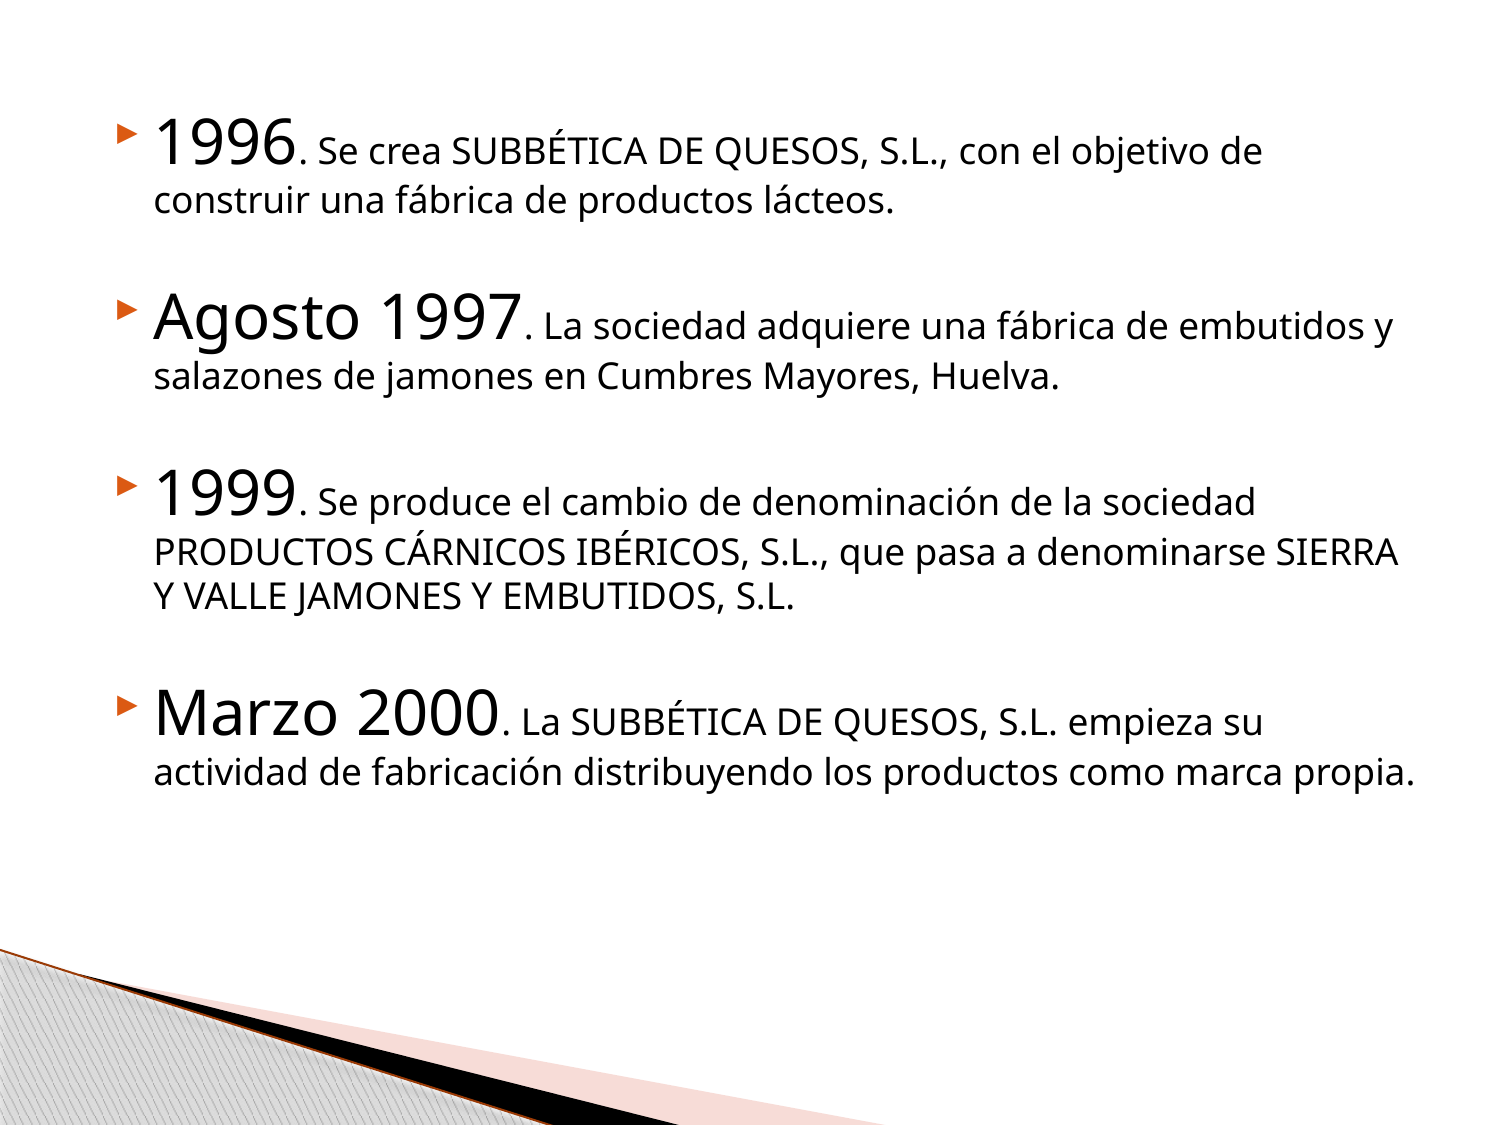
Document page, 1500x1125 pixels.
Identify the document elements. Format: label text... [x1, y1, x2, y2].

list 1996. Se crea SUBBÉTICA DE QUESOS, S.L., con el objetivo de construir una fábrica de productos lácteos. Agosto 1997. La sociedad adquiere una fábrica de embutidos y salazones de jamones en Cumbres Mayores, Huelva. 1999. Se produce el cambio de denominación de la sociedad PRODUCTOS CÁRNICOS IBÉRICOS, S.L., que pasa a denominarse SIERRA Y VALLE JAMONES Y EMBUTIDOS, S.L. Marzo 2000. La SUBBÉTICA DE QUESOS, S.L. empieza su actividad de fabricación distribuyendo los productos como marca propia. [82, 93, 1432, 844]
